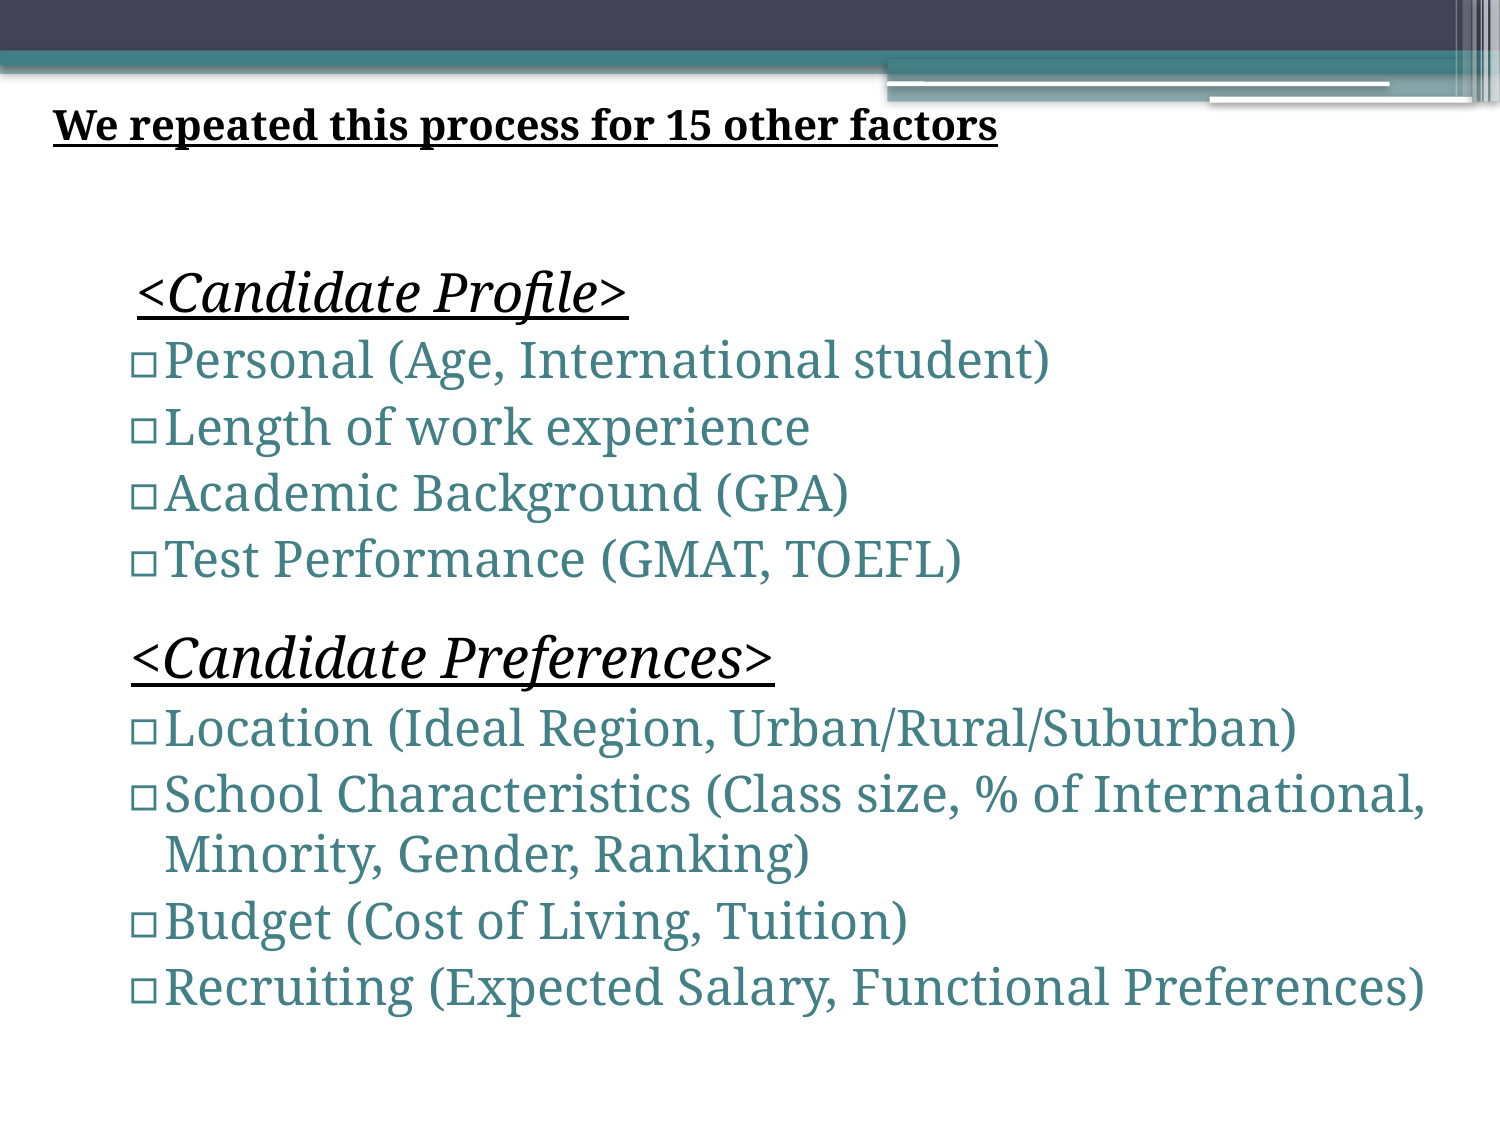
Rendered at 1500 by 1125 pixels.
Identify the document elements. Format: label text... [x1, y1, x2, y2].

list <Candidate Profile> Personal (Age, International student) Length of work experience Academic Background (GPA) Test Performance (GMAT, TOEFL) <Candidate Preferences> Location (Ideal Region, Urban/Rural/Suburban) School Characteristics (Class size, % of International, Minority, Gender, Ranking) Budget (Cost of Living, Tuition) Recruiting (Expected Salary, Functional Preferences) [49, 250, 1445, 1075]
text_box We repeated this process for 15 other factors [38, 91, 1014, 157]
